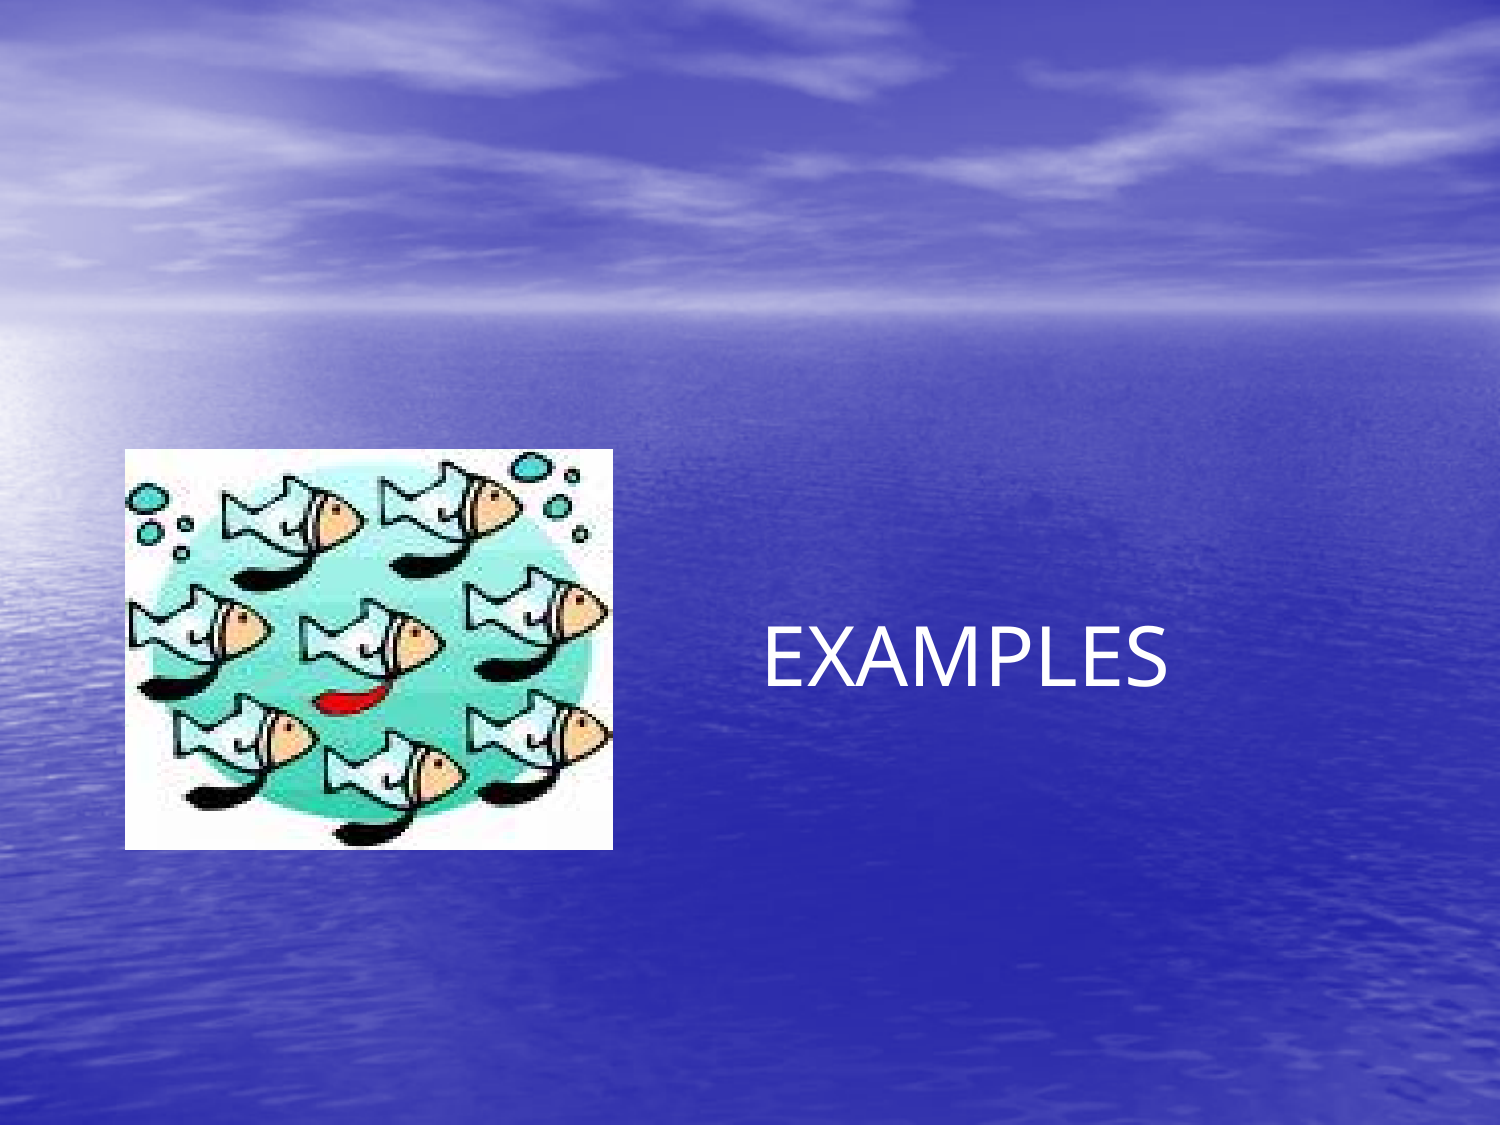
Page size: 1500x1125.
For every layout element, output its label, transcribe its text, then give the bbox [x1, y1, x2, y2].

list EXAMPLES [74, 312, 1426, 988]
picture [124, 449, 613, 851]
